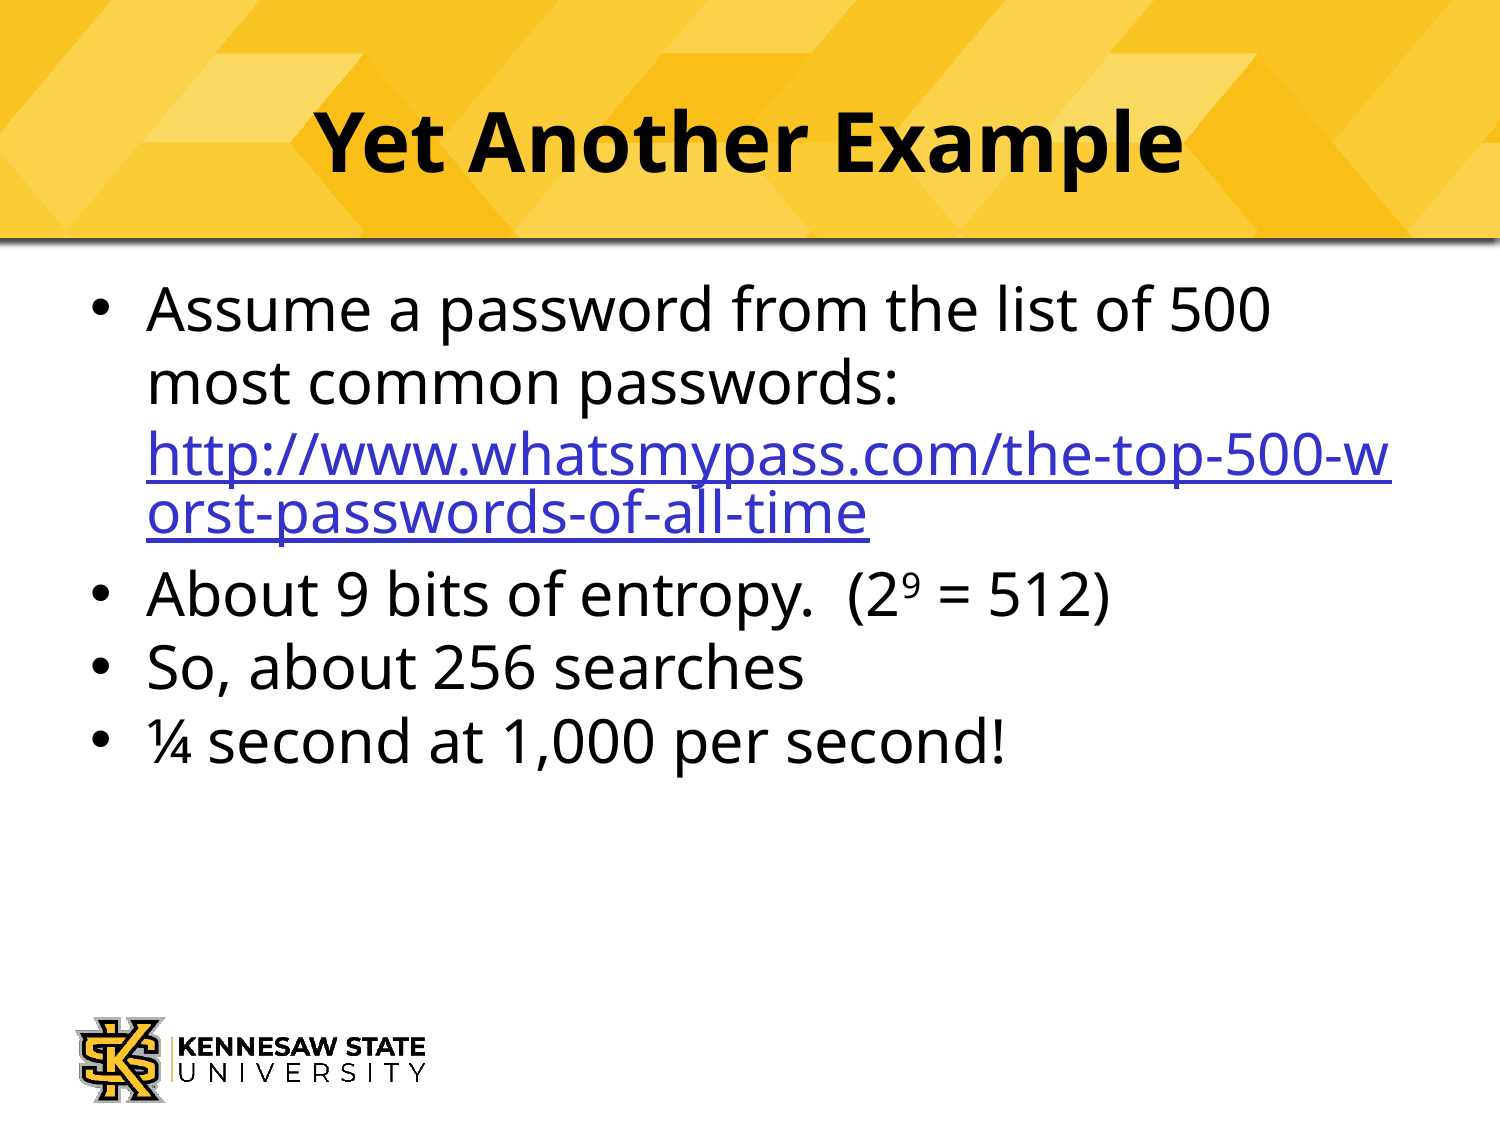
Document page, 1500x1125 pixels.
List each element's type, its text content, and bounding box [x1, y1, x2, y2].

picture [75, 1017, 425, 1103]
picture [0, 0, 1500, 251]
list Assume a password from the list of 500 most common passwords: http://www.whatsmypass.com/the-top-500-worst-passwords-of-all-time About 9 bits of entropy. (29 = 512) So, about 256 searches ¼ second at 1,000 per second! [75, 262, 1425, 1005]
title Yet Another Example [75, 45, 1425, 233]
